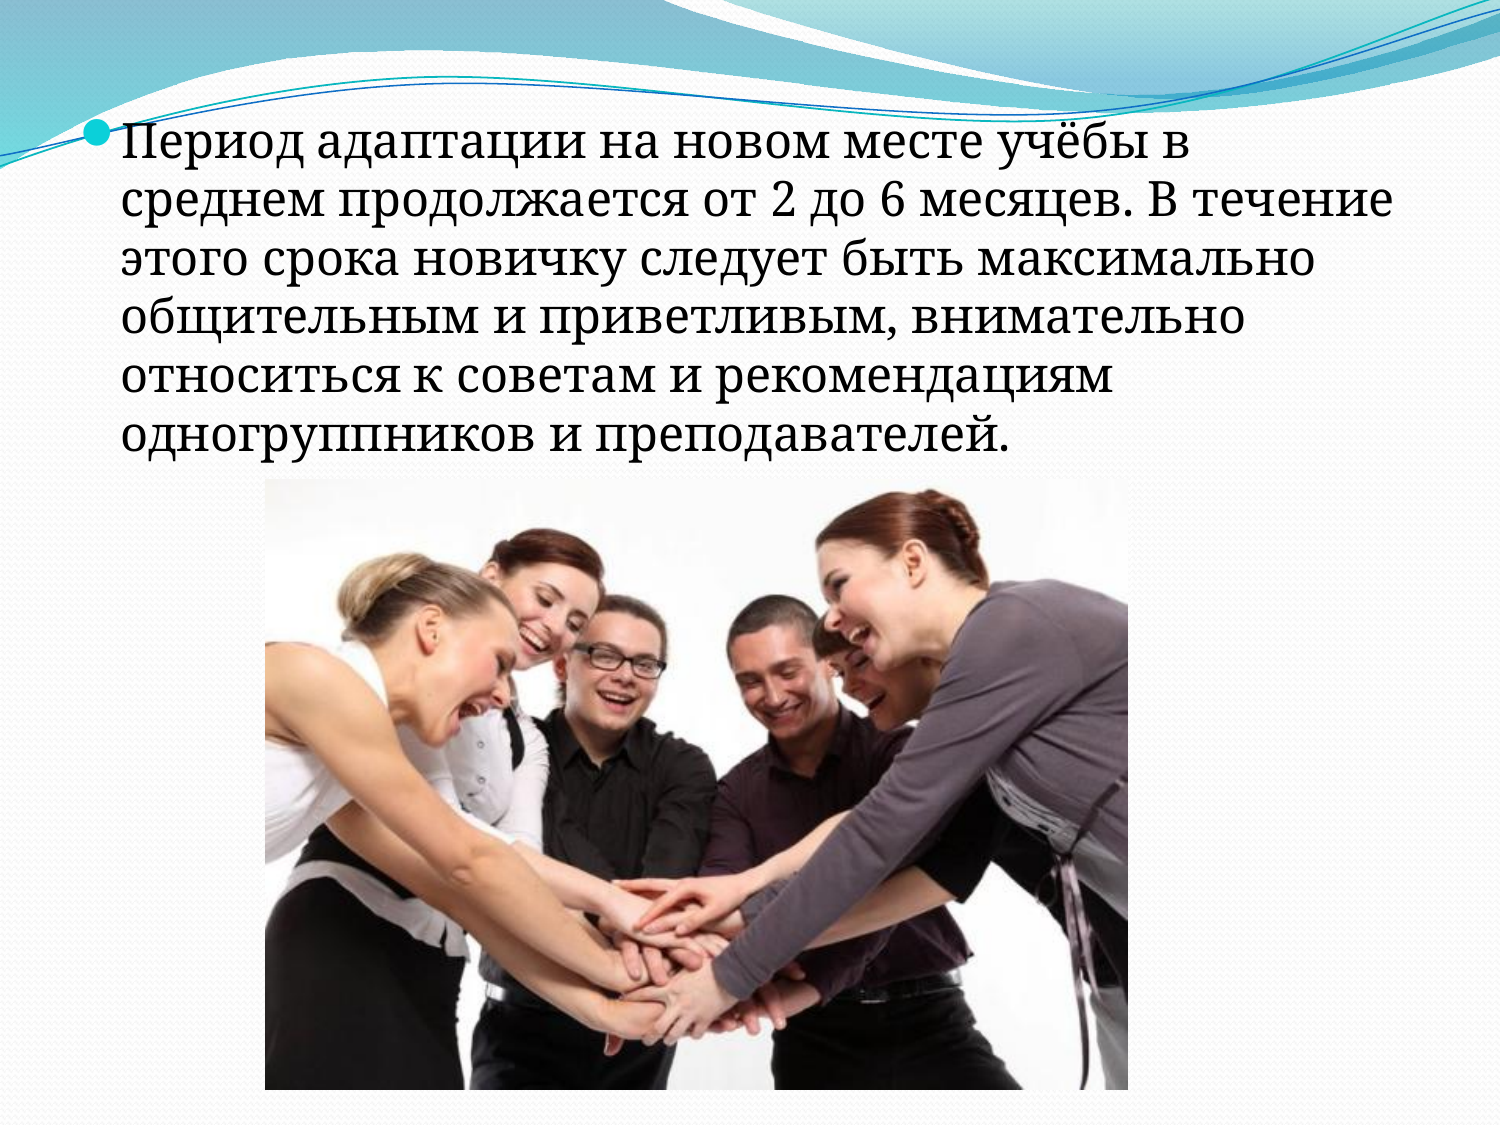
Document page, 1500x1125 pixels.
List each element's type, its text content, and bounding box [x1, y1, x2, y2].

picture [265, 479, 1129, 1090]
list Период адаптации на новом месте учёбы в среднем продолжается от 2 до 6 месяцев. В течение этого срока новичку следует быть максимально общительным и приветливым, внимательно относиться к советам и рекомендациям одногруппников и преподавателей. [64, 101, 1415, 492]
